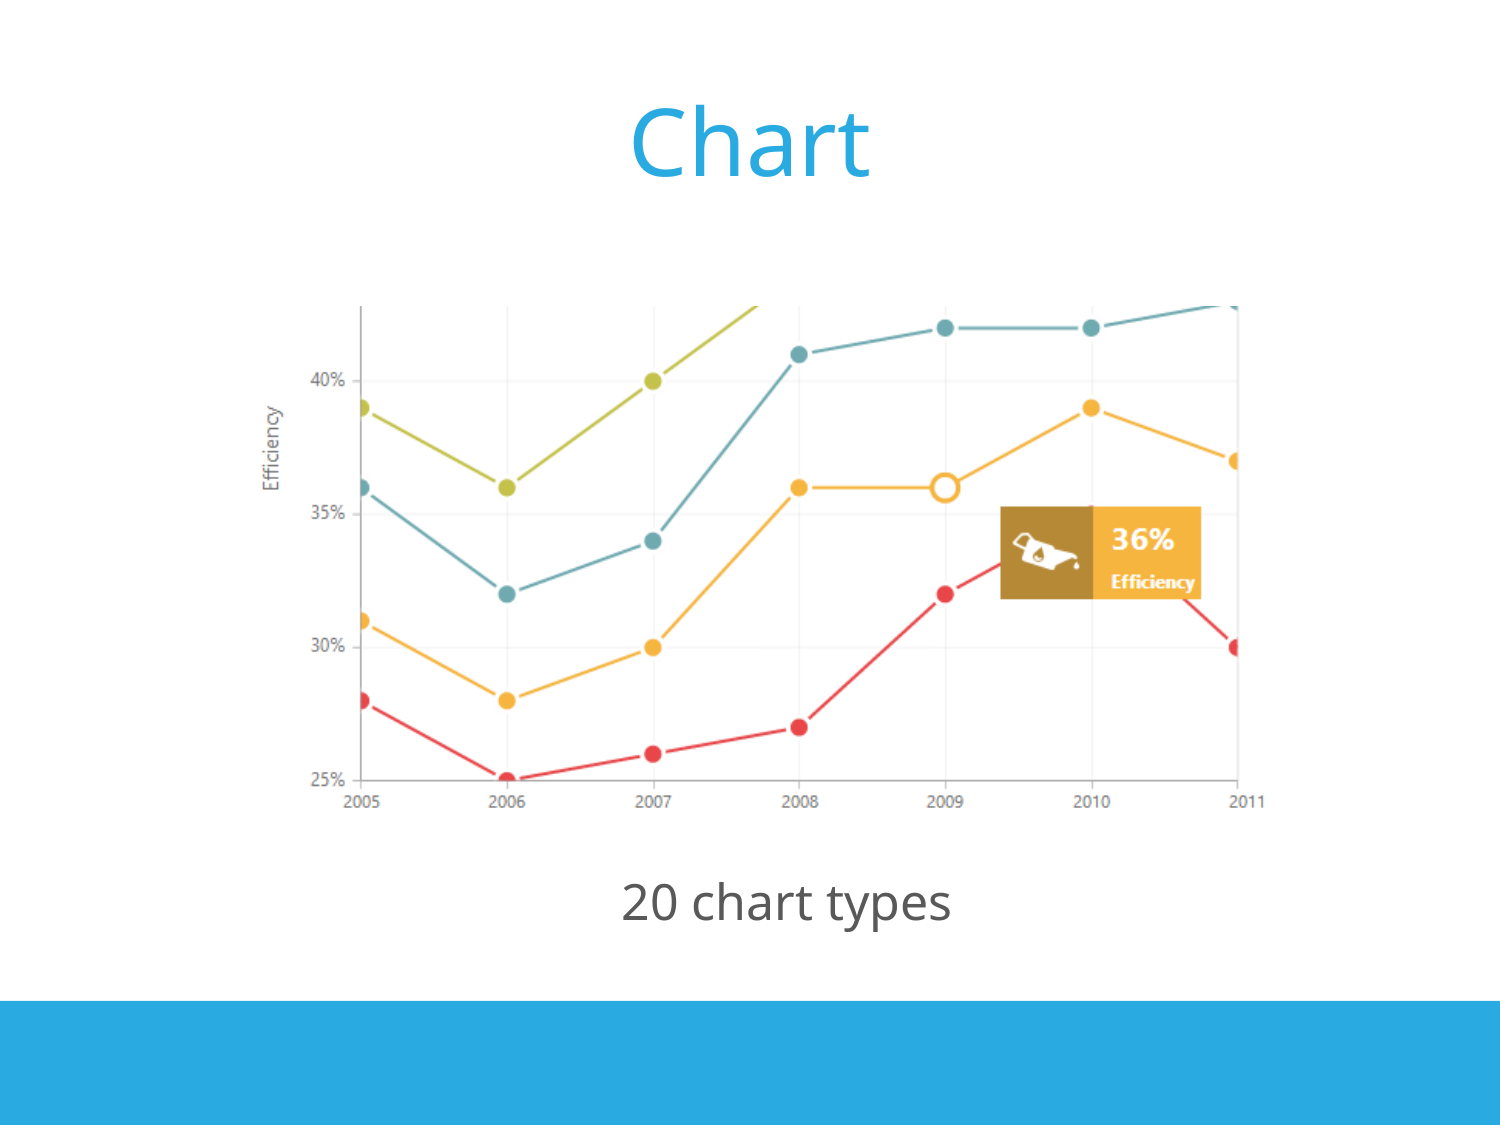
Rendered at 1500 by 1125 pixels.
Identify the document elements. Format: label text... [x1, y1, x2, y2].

text_box [0, 999, 1500, 1125]
title Chart [75, 45, 1425, 233]
picture [222, 306, 1278, 826]
list 20 chart types [362, 862, 1213, 972]
